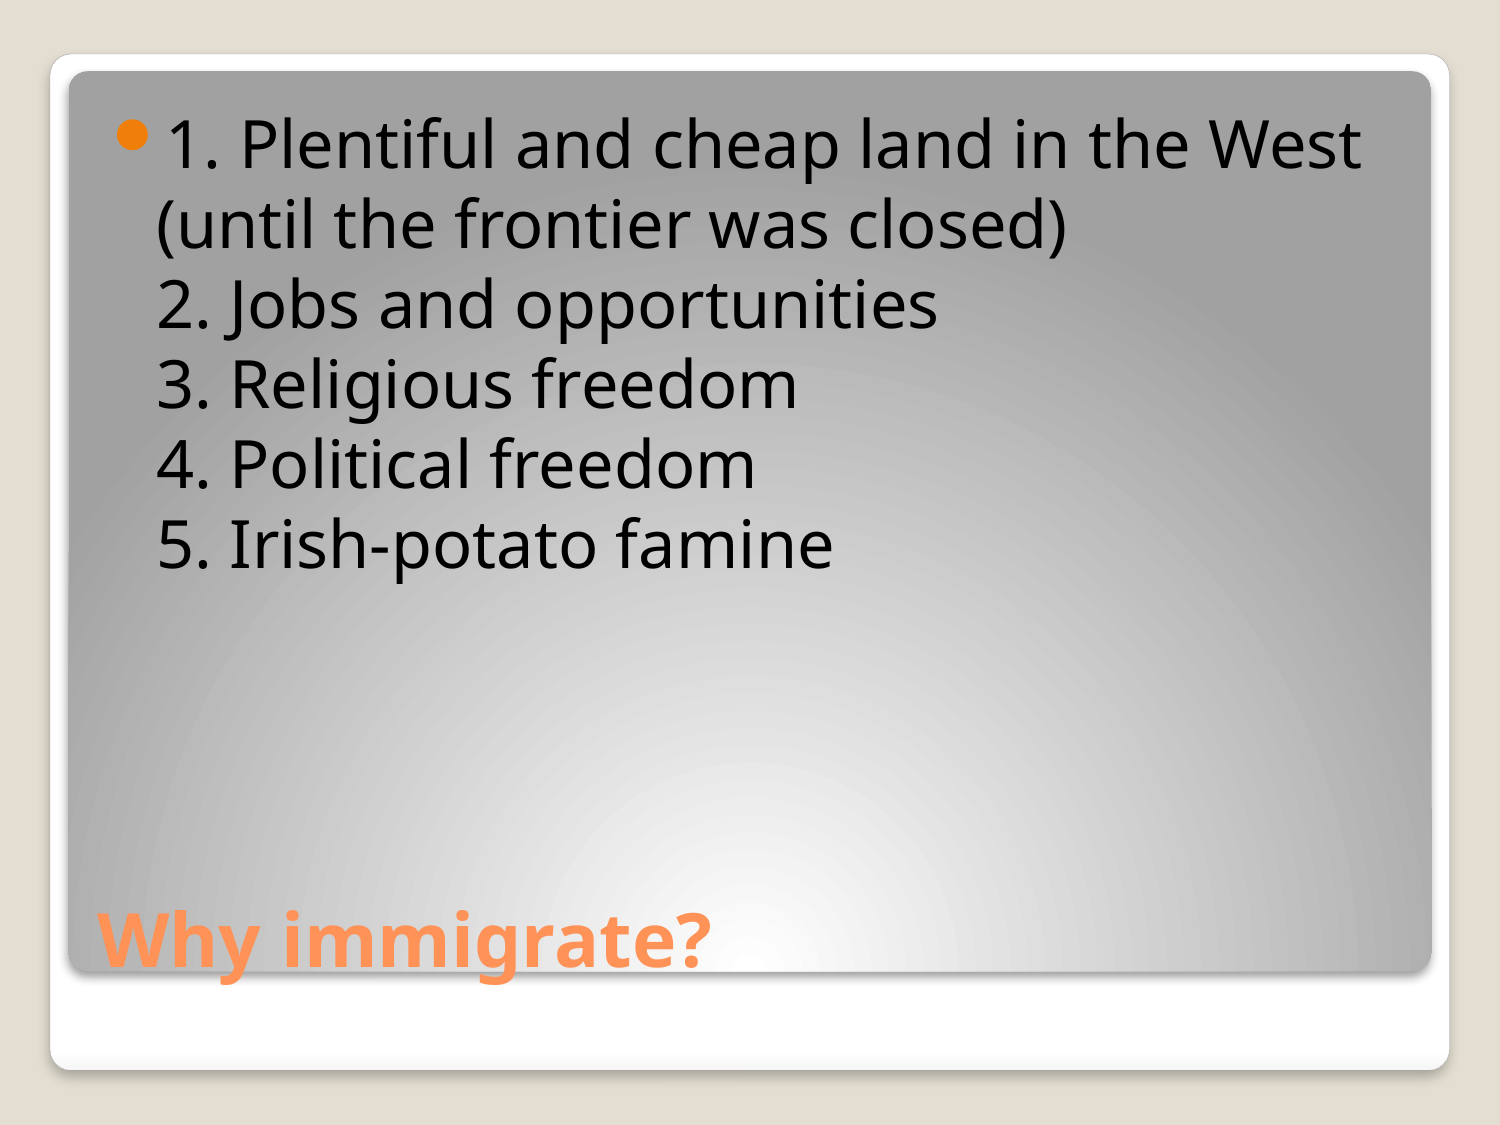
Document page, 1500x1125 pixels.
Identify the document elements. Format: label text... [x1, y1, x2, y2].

list 1. Plentiful and cheap land in the West (until the frontier was closed) 2. Jobs and opportunities 3. Religious freedom 4. Political freedom 5. Irish-potato famine [82, 86, 1425, 774]
title Why immigrate? [82, 817, 1425, 990]
